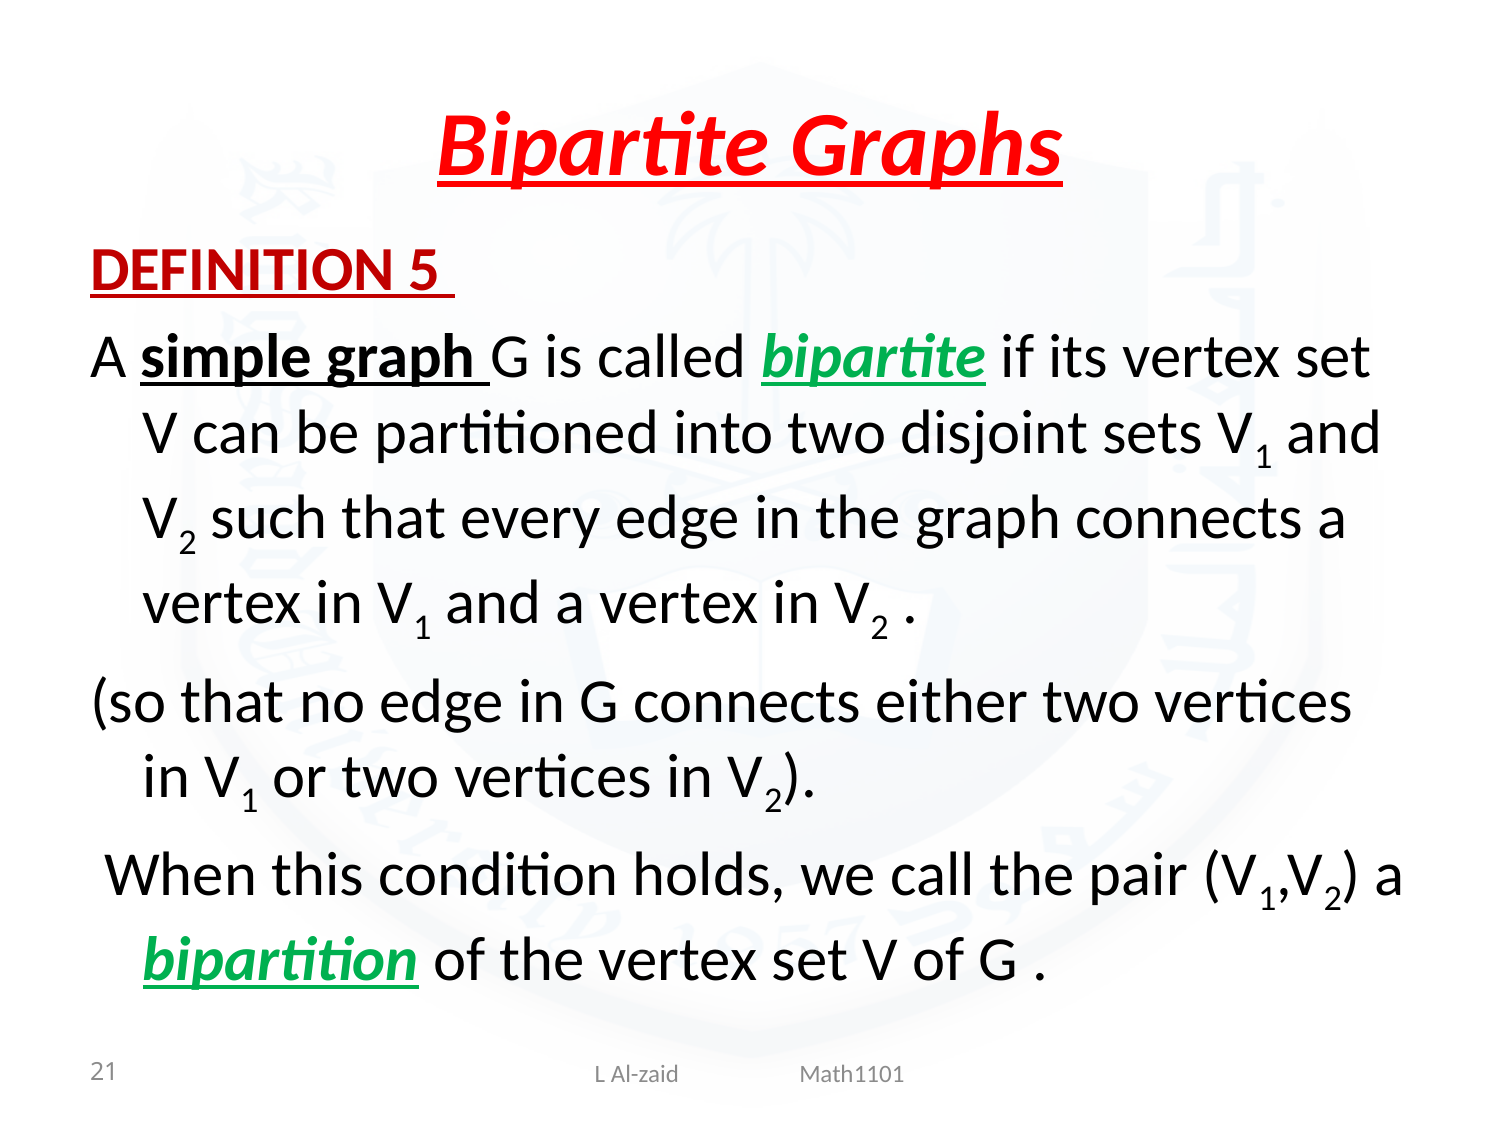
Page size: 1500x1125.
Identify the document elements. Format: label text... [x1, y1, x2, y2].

title Bipartite Graphs [75, 45, 1425, 219]
slide_number 21 [75, 1042, 425, 1103]
footer L Al-zaid Math1101 [512, 1042, 988, 1103]
list DEFINITION 5 A simple graph G is called bipartite if its vertex set V can be partitioned into two disjoint sets V1 and V2 such that every edge in the graph connects a vertex in V1 and a vertex in V2 . (so that no edge in G connects either two vertices in V1 or two vertices in V2). When this condition holds, we call the pair (V1,V2) a bipartition of the vertex set V of G . [75, 219, 1425, 1005]
